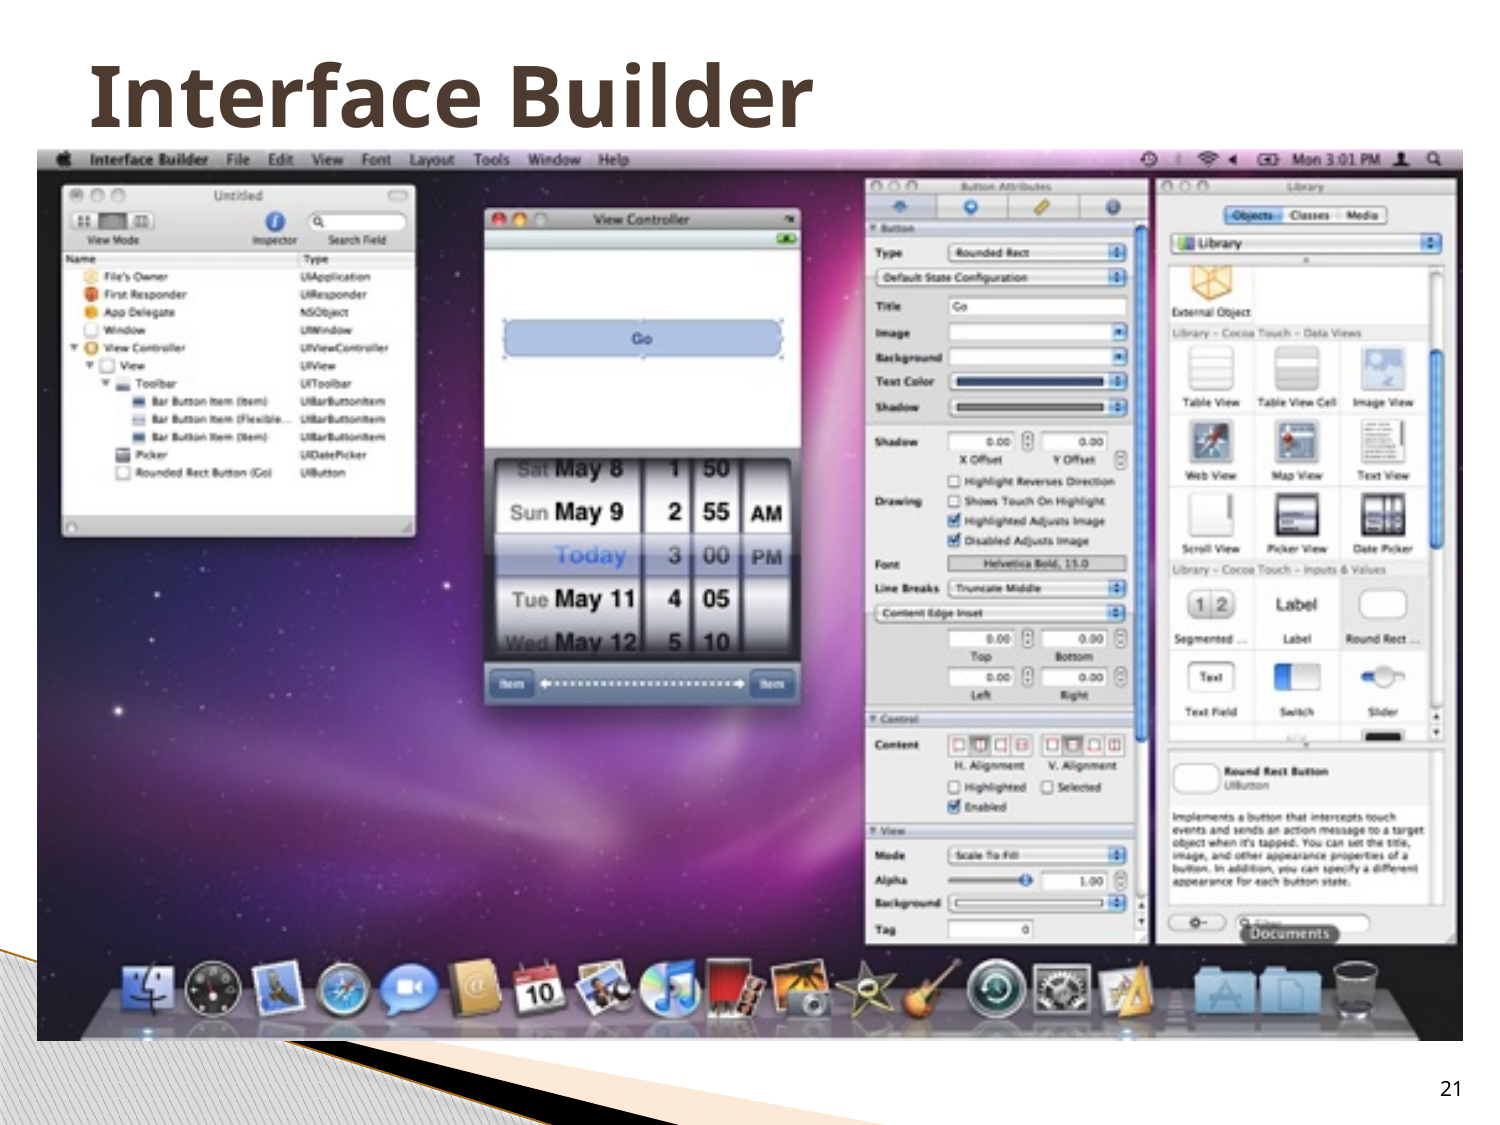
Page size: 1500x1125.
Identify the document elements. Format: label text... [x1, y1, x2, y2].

slide_number 21 [1418, 1051, 1479, 1112]
title Interface Builder [75, 0, 1425, 149]
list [37, 149, 1463, 1041]
